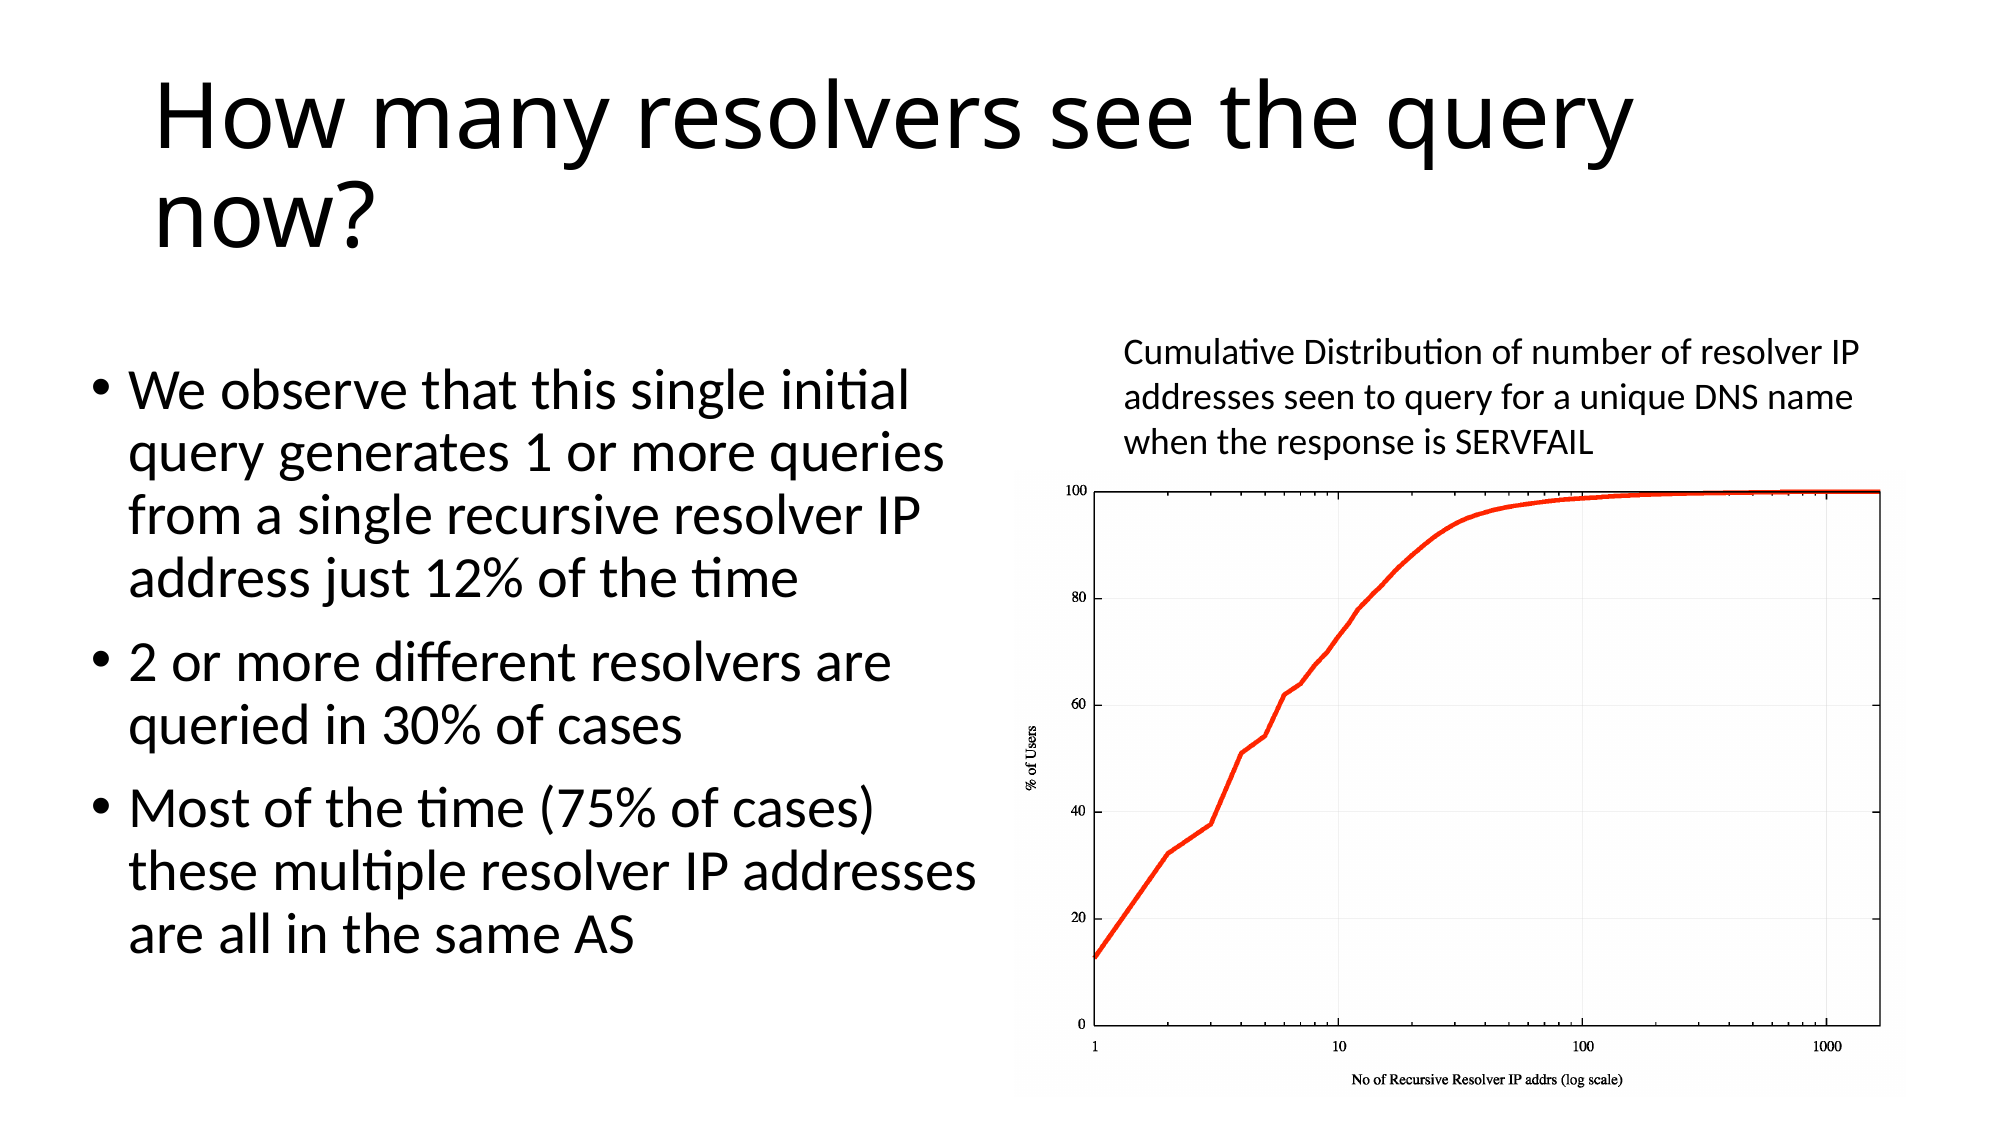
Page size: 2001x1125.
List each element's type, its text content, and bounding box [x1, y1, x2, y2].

text_box Cumulative Distribution of number of resolver IP addresses seen to query for a unique DNS name when the response is SERVFAIL [1108, 319, 2000, 469]
title How many resolvers see the query now? [137, 59, 1863, 278]
picture [1014, 470, 1906, 1097]
text_box We observe that this single initial query generates 1 or more queries from a single recursive resolver IP address just 12% of the time 2 or more different resolvers are queried in 30% of cases Most of the time (75% of cases) these multiple resolver IP addresses are all in the same AS [75, 351, 1015, 1066]
